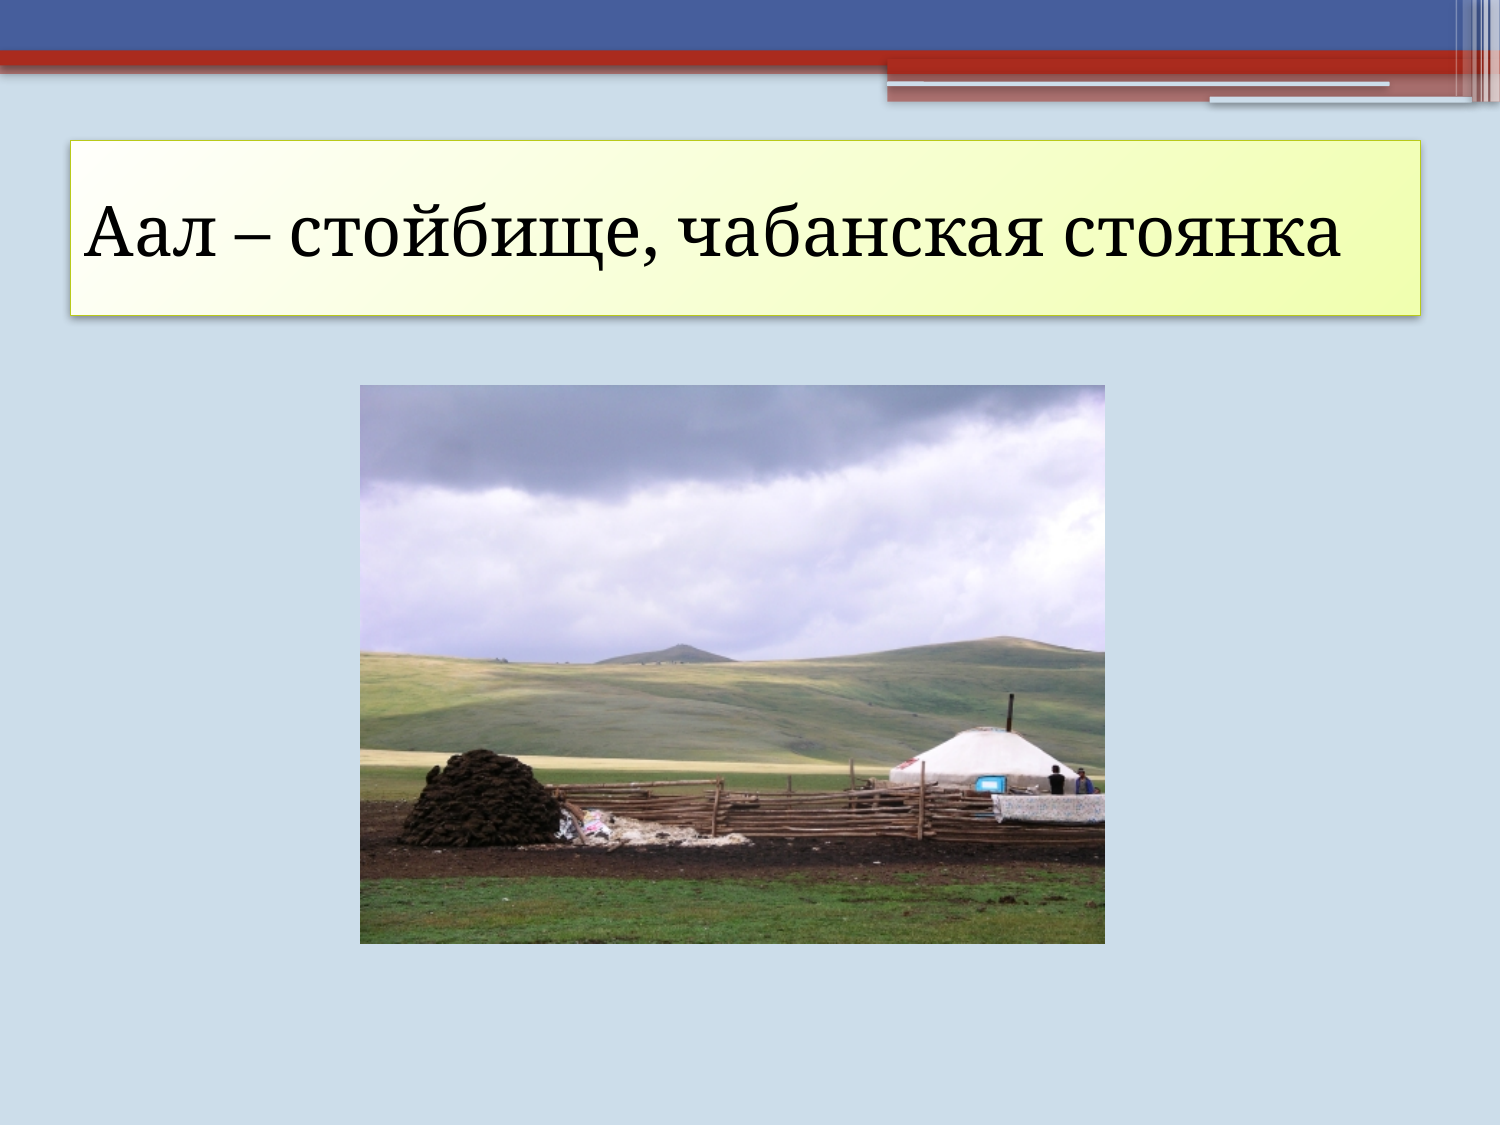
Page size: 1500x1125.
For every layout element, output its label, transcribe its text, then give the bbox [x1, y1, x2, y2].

title Аал – стойбище, чабанская стоянка [70, 140, 1421, 316]
picture [359, 385, 1105, 945]
